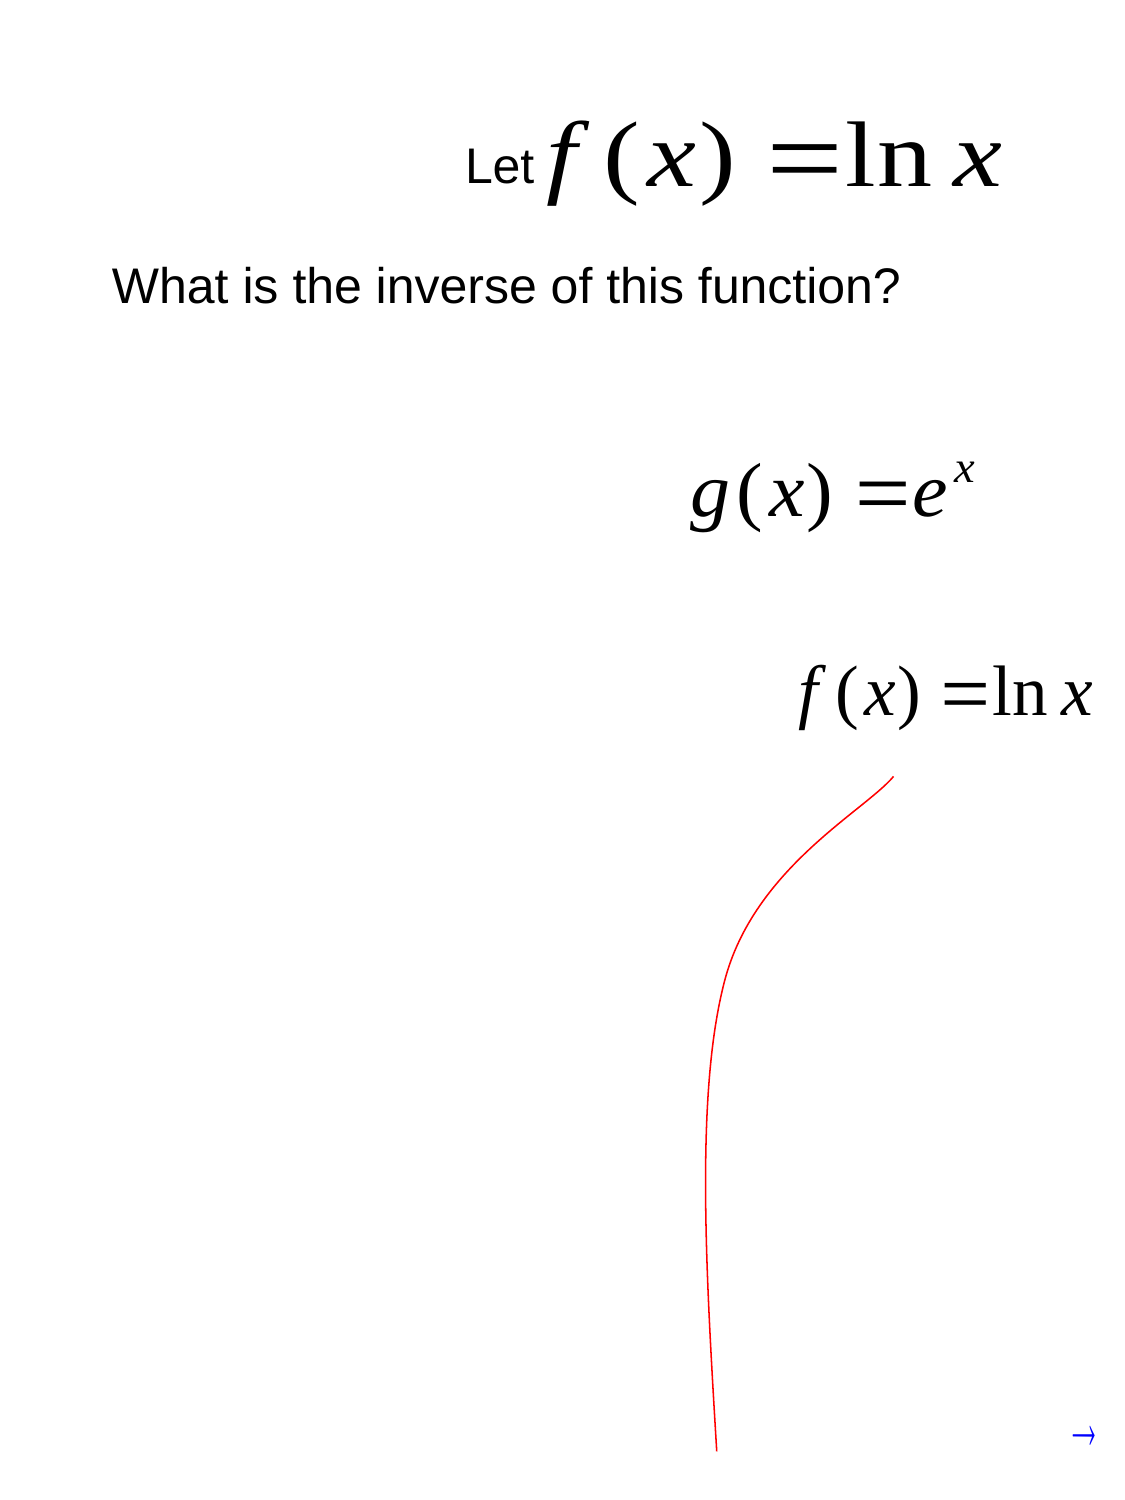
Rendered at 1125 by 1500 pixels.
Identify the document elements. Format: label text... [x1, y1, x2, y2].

picture [159, 433, 1023, 1456]
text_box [1068, 1416, 1105, 1464]
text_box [774, 649, 1107, 746]
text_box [674, 433, 988, 549]
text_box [509, 100, 1022, 226]
text_box Let What is the inverse of this function? [97, 126, 917, 322]
